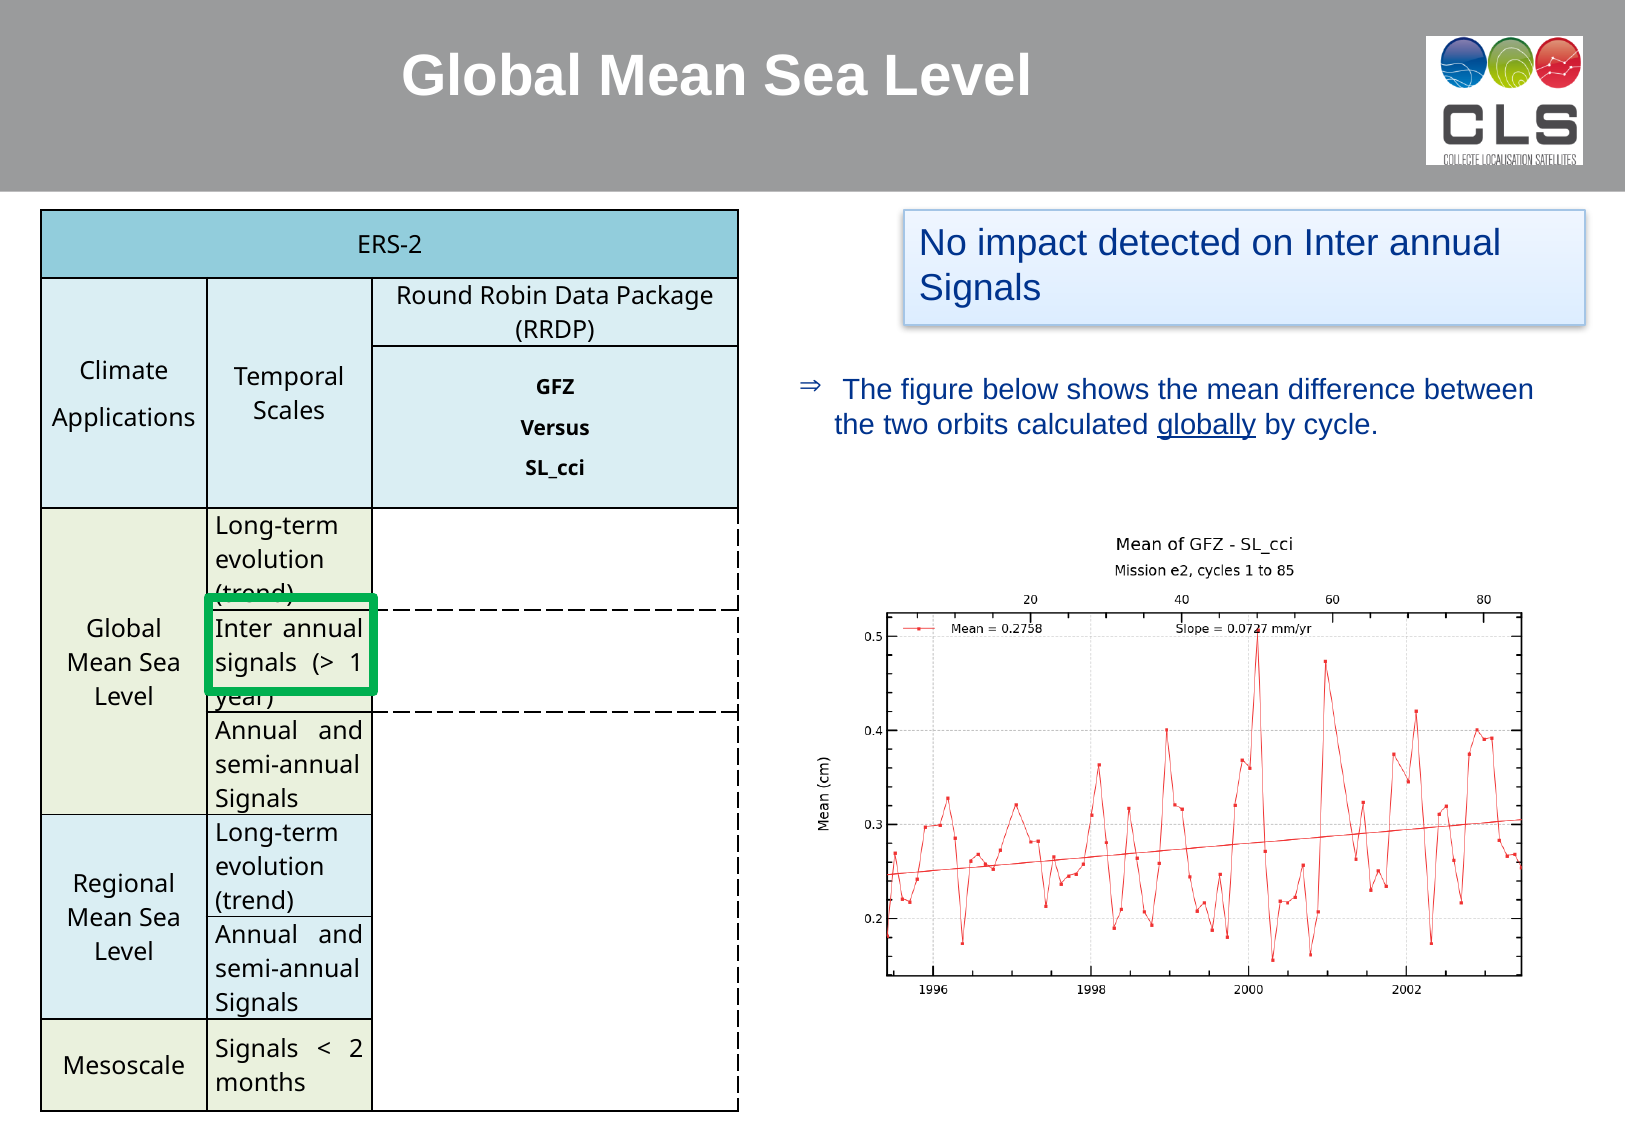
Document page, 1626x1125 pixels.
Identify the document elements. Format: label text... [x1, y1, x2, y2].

table_cell GFZ Versus SL_cci [373, 347, 737, 507]
table_cell Temporal Scales [208, 279, 371, 507]
text_box The figure below shows the mean difference between the two orbits calculated globally by cycle. [784, 362, 1599, 448]
text_box [206, 595, 376, 694]
picture [1426, 36, 1583, 165]
text_box No impact detected on Inter annual Signals [903, 209, 1586, 326]
table_header ERS-2 [42, 211, 737, 277]
table_cell Mesoscale [42, 1020, 206, 1110]
table_cell Inter annual signals (> 1 year) [208, 694, 371, 711]
picture [788, 515, 1548, 1020]
table_cell Annual and semi-annual Signals [208, 713, 371, 814]
table_cell [373, 712, 738, 1110]
table_cell [373, 509, 738, 610]
table_cell Climate Applications [42, 279, 206, 507]
table_cell Regional Mean Sea Level [42, 815, 206, 1018]
table_cell Long-term evolution (trend) [208, 509, 371, 595]
text_box Global Mean Sea Level [386, 40, 1162, 119]
table_cell Round Robin Data Package (RRDP) [373, 279, 737, 345]
table_cell Global Mean Sea Level [42, 509, 206, 814]
table_cell Annual and semi-annual Signals [208, 917, 371, 1018]
table_cell [373, 610, 738, 712]
table_cell Long-term evolution (trend) [208, 815, 371, 916]
table_cell Signals < 2 months [208, 1020, 371, 1110]
